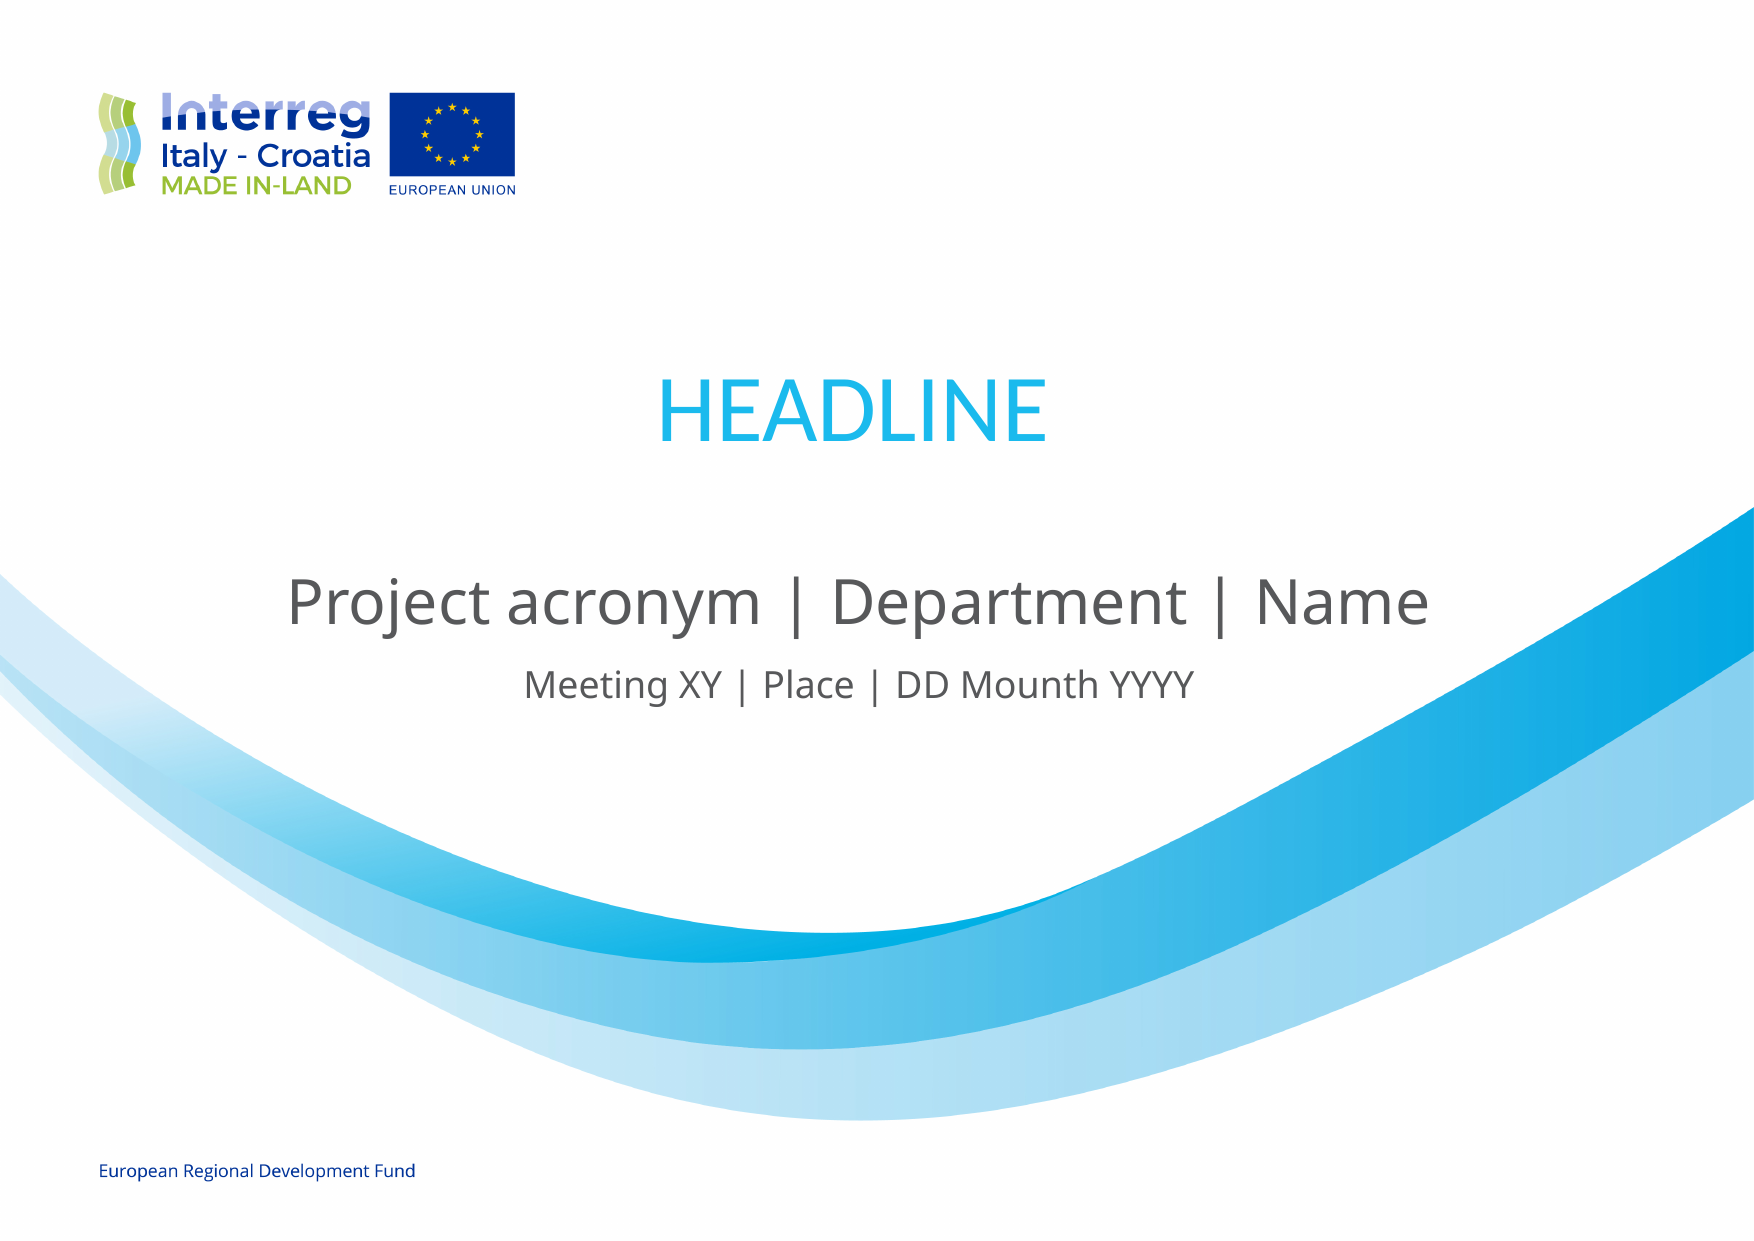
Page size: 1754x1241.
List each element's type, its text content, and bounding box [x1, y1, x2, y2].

text_box Meeting XY | Place | DD Mounth YYYY [156, 652, 1563, 716]
text_box HEADLINE [427, 337, 1279, 470]
picture [0, 0, 1754, 1241]
text_box Project acronym | Department | Name [156, 553, 1563, 646]
